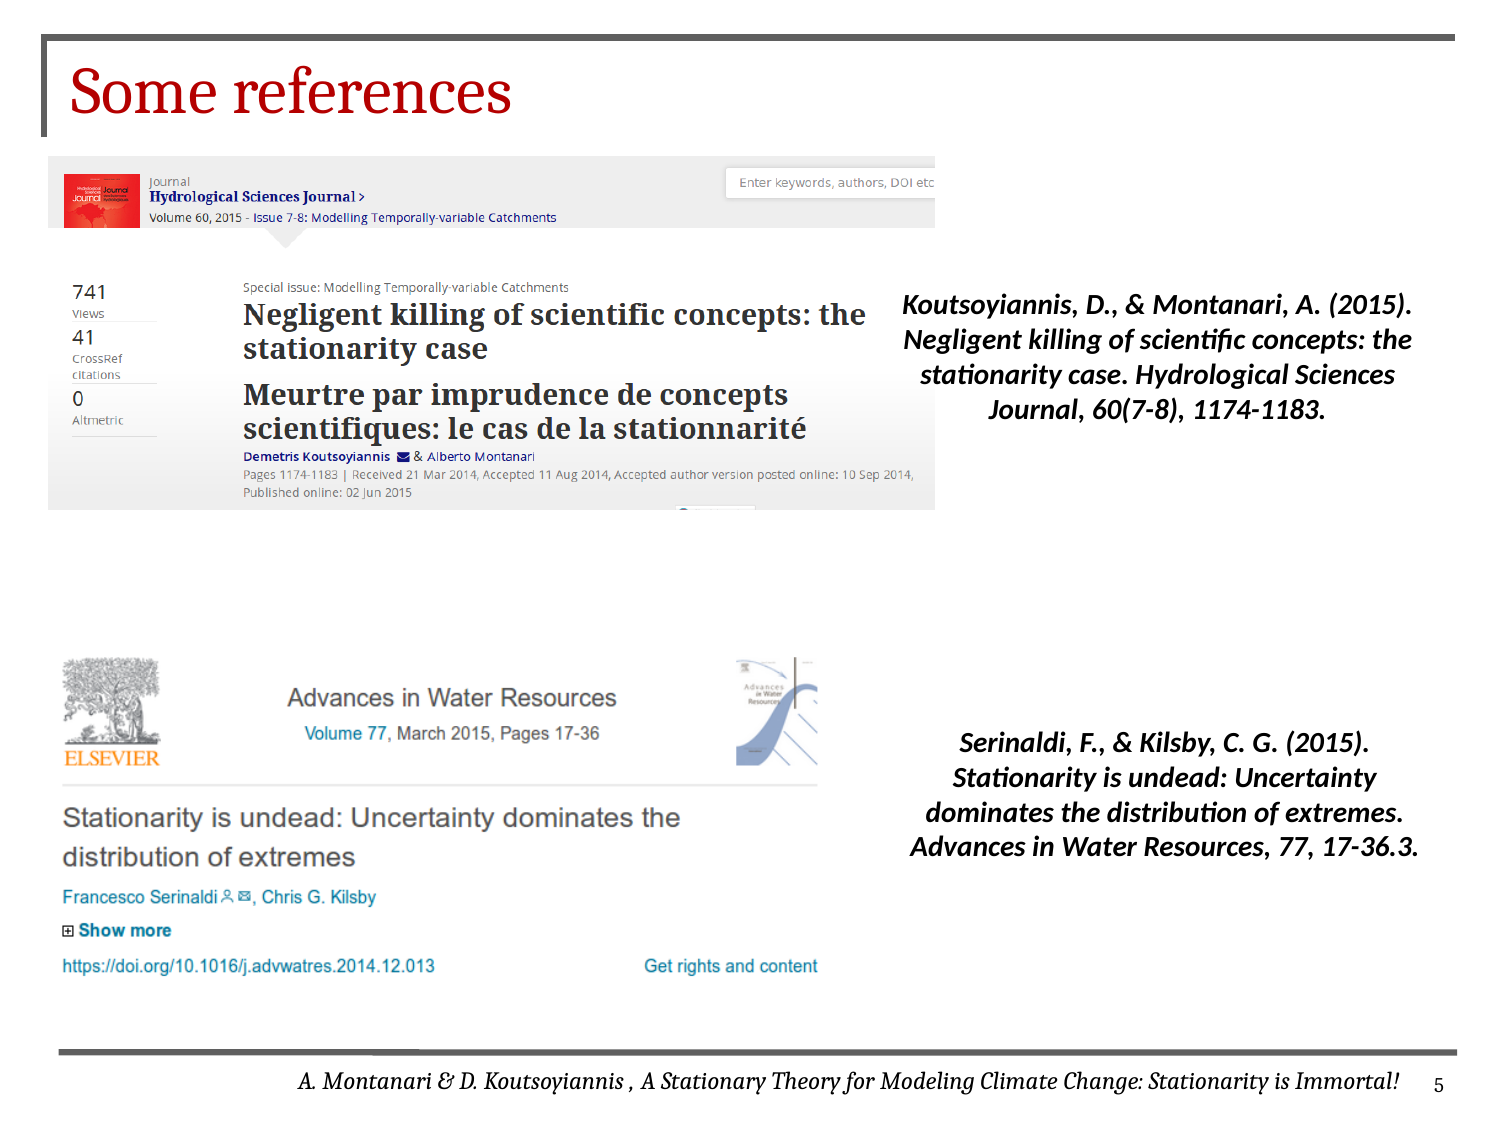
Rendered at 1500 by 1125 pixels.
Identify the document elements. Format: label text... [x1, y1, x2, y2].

footer A. Montanari & D. Koutsoyiannis , A Stationary Theory for Modeling Climate Change: Stationarity is Immortal! [154, 1047, 1416, 1103]
title Some references [56, 45, 1455, 233]
picture [49, 645, 845, 981]
slide_number 5 [1385, 1064, 1459, 1105]
picture [48, 156, 935, 510]
text_box Serinaldi, F., & Kilsby, C. G. (2015). Stationarity is undead: Uncertainty dominates the distribution of extremes. Advances in Water Resources, 77, 17-36.3. [872, 715, 1458, 871]
text_box Koutsoyiannis, D., & Montanari, A. (2015). Negligent killing of scientific concepts: the stationarity case. Hydrological Sciences Journal, 60(7-8), 1174-1183. [938, 278, 1451, 433]
